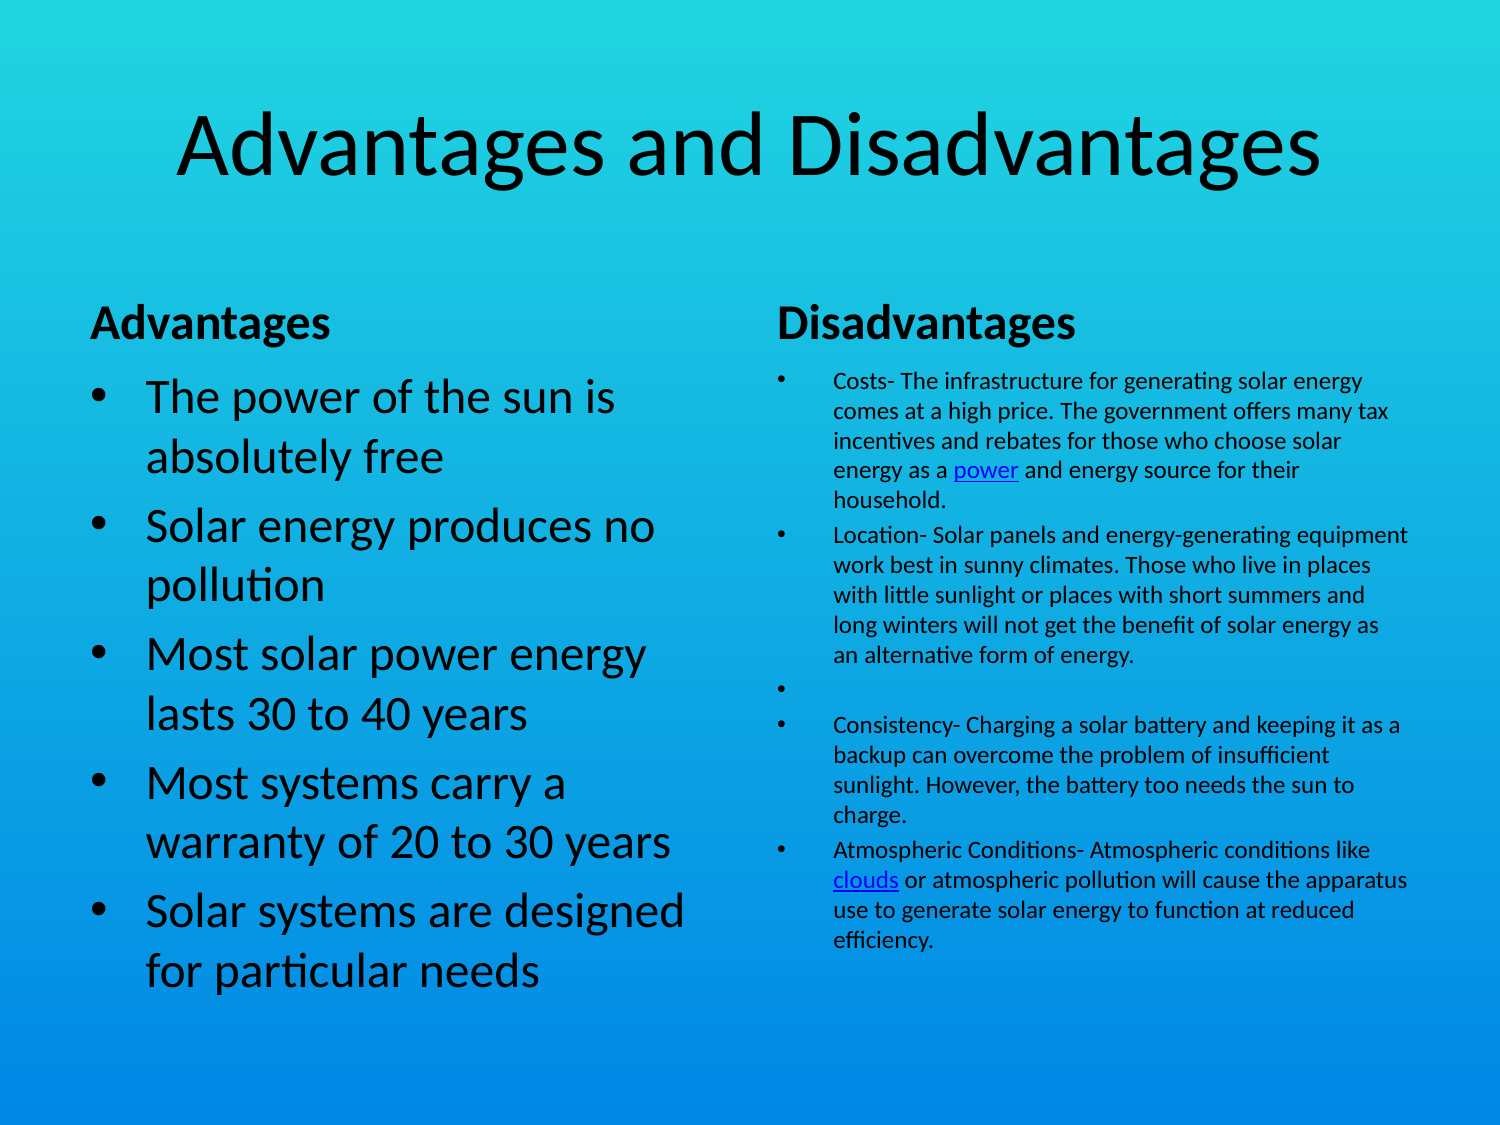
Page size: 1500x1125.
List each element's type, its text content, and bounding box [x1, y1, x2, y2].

list The power of the sun is absolutely free Solar energy produces no pollution Most solar power energy lasts 30 to 40 years Most systems carry a warranty of 20 to 30 years Solar systems are designed for particular needs [75, 356, 738, 1005]
list Advantages [75, 251, 738, 356]
list Costs- The infrastructure for generating solar energy comes at a high price. The government offers many tax incentives and rebates for those who choose solar energy as a power and energy source for their household. Location- Solar panels and energy-generating equipment work best in sunny climates. Those who live in places with little sunlight or places with short summers and long winters will not get the benefit of solar energy as an alternative form of energy. Consistency- Charging a solar battery and keeping it as a backup can overcome the problem of insufficient sunlight. However, the battery too needs the sun to charge. Atmospheric Conditions- Atmospheric conditions like clouds or atmospheric pollution will cause the apparatus use to generate solar energy to function at reduced efficiency. [761, 356, 1425, 1005]
title Advantages and Disadvantages [75, 45, 1425, 233]
list Disadvantages [761, 251, 1425, 356]
